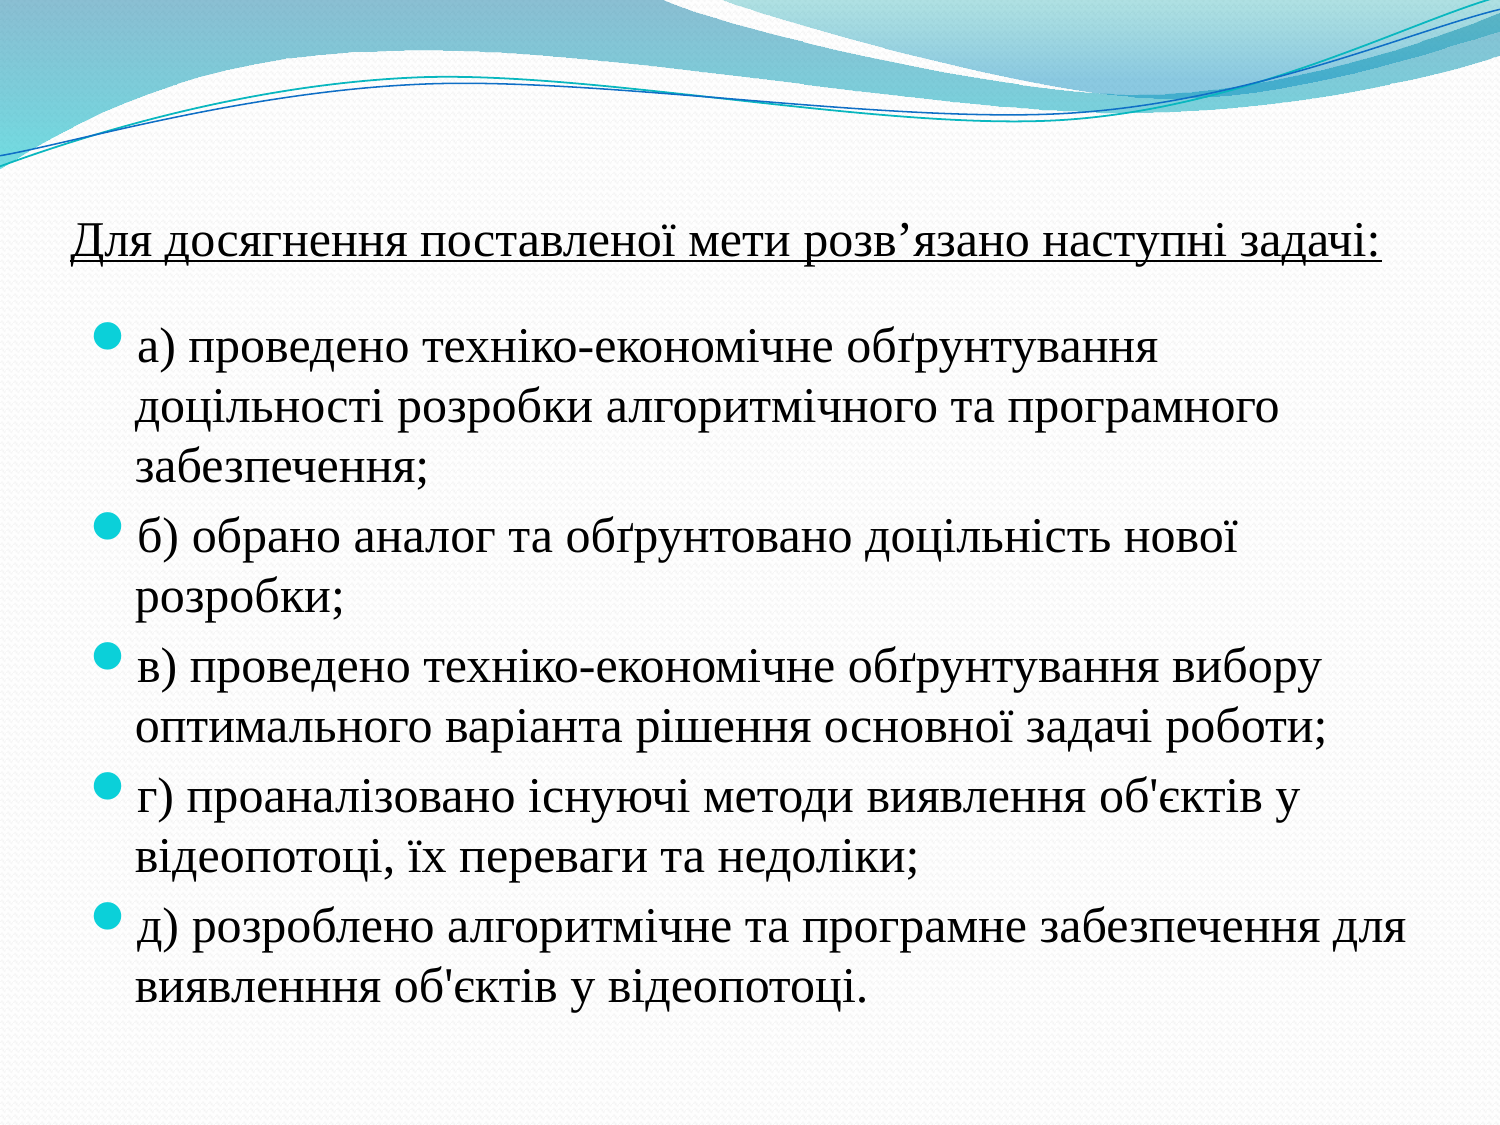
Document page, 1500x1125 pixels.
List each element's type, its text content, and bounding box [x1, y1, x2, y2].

title Для досягнення поставленої мети розв’язано наступні задачі: [70, 175, 1425, 387]
list а) проведено техніко-економічне обґрунтування доцільності розробки алгоритмічного та програмного забезпечення; б) обрано аналог та обґрунтовано доцільність нової розробки; в) проведено техніко-економічне обґрунтування вибору оптимального варіанта рішення основної задачі роботи; г) проаналізовано існуючі методи виявлення об'єктів у відеопотоці, їх переваги та недоліки; д) розроблено алгоритмічне та програмне забезпечення для виявленння об'єктів у відеопотоці. [75, 304, 1425, 1038]
